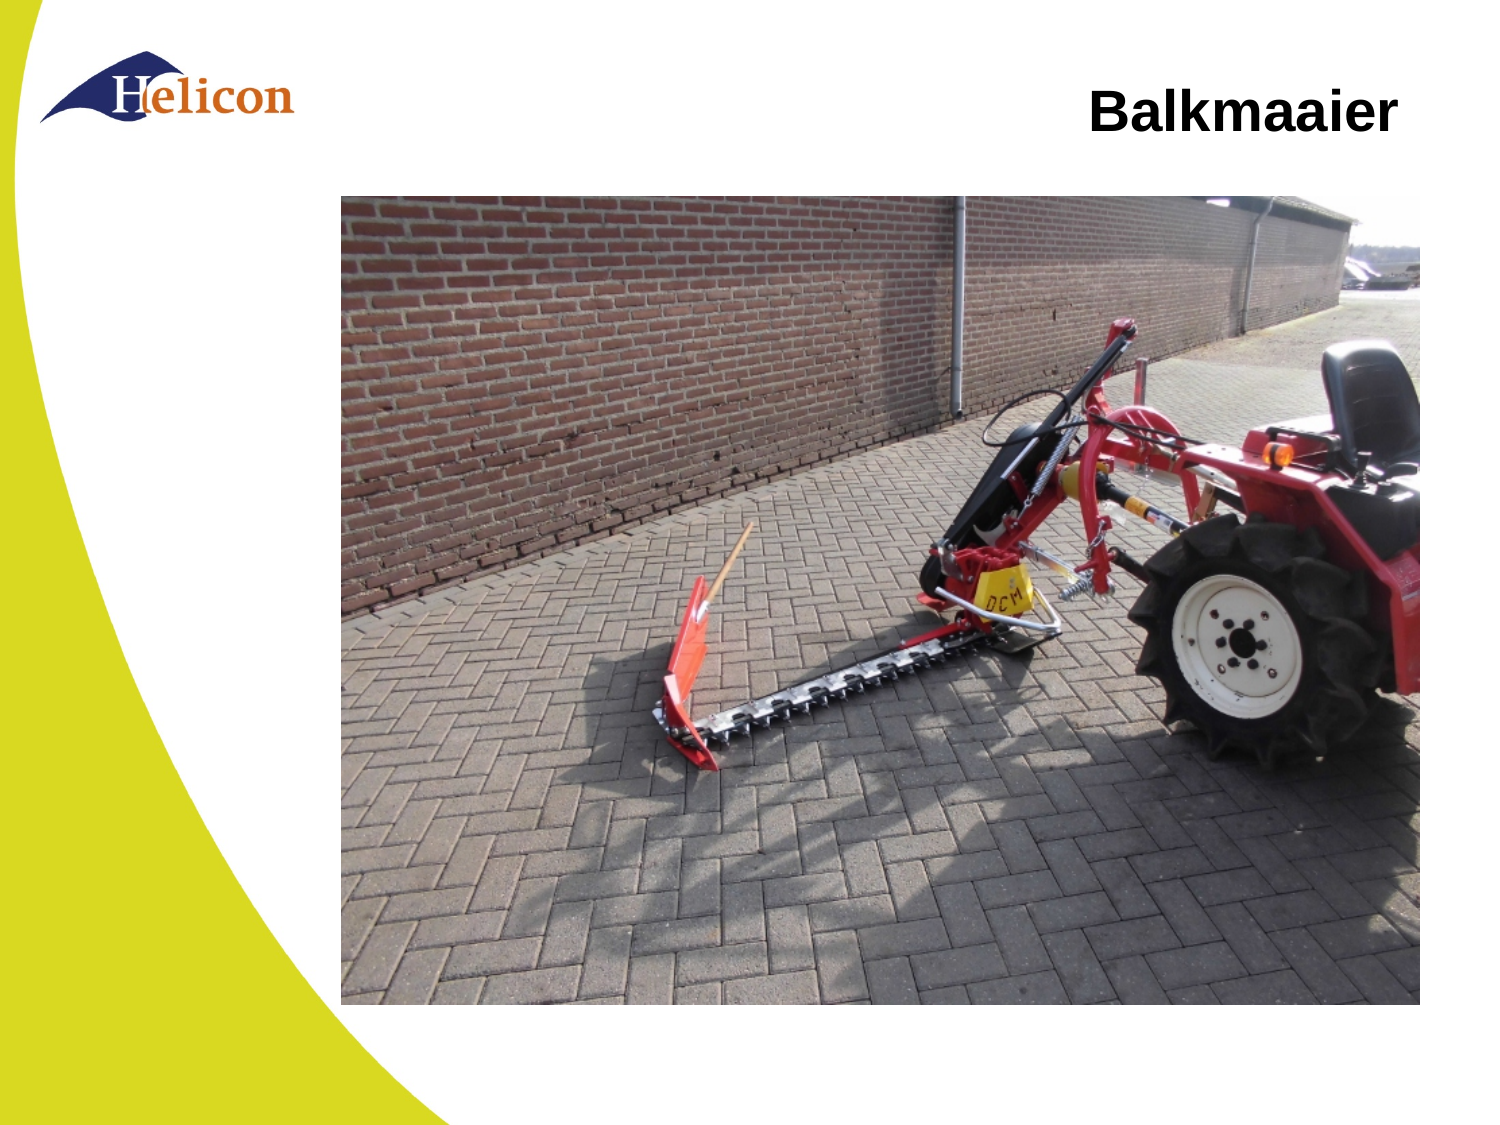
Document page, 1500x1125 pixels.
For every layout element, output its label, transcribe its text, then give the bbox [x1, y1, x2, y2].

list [341, 196, 1420, 1006]
title Balkmaaier [324, 54, 1415, 161]
picture [0, 0, 1500, 1125]
